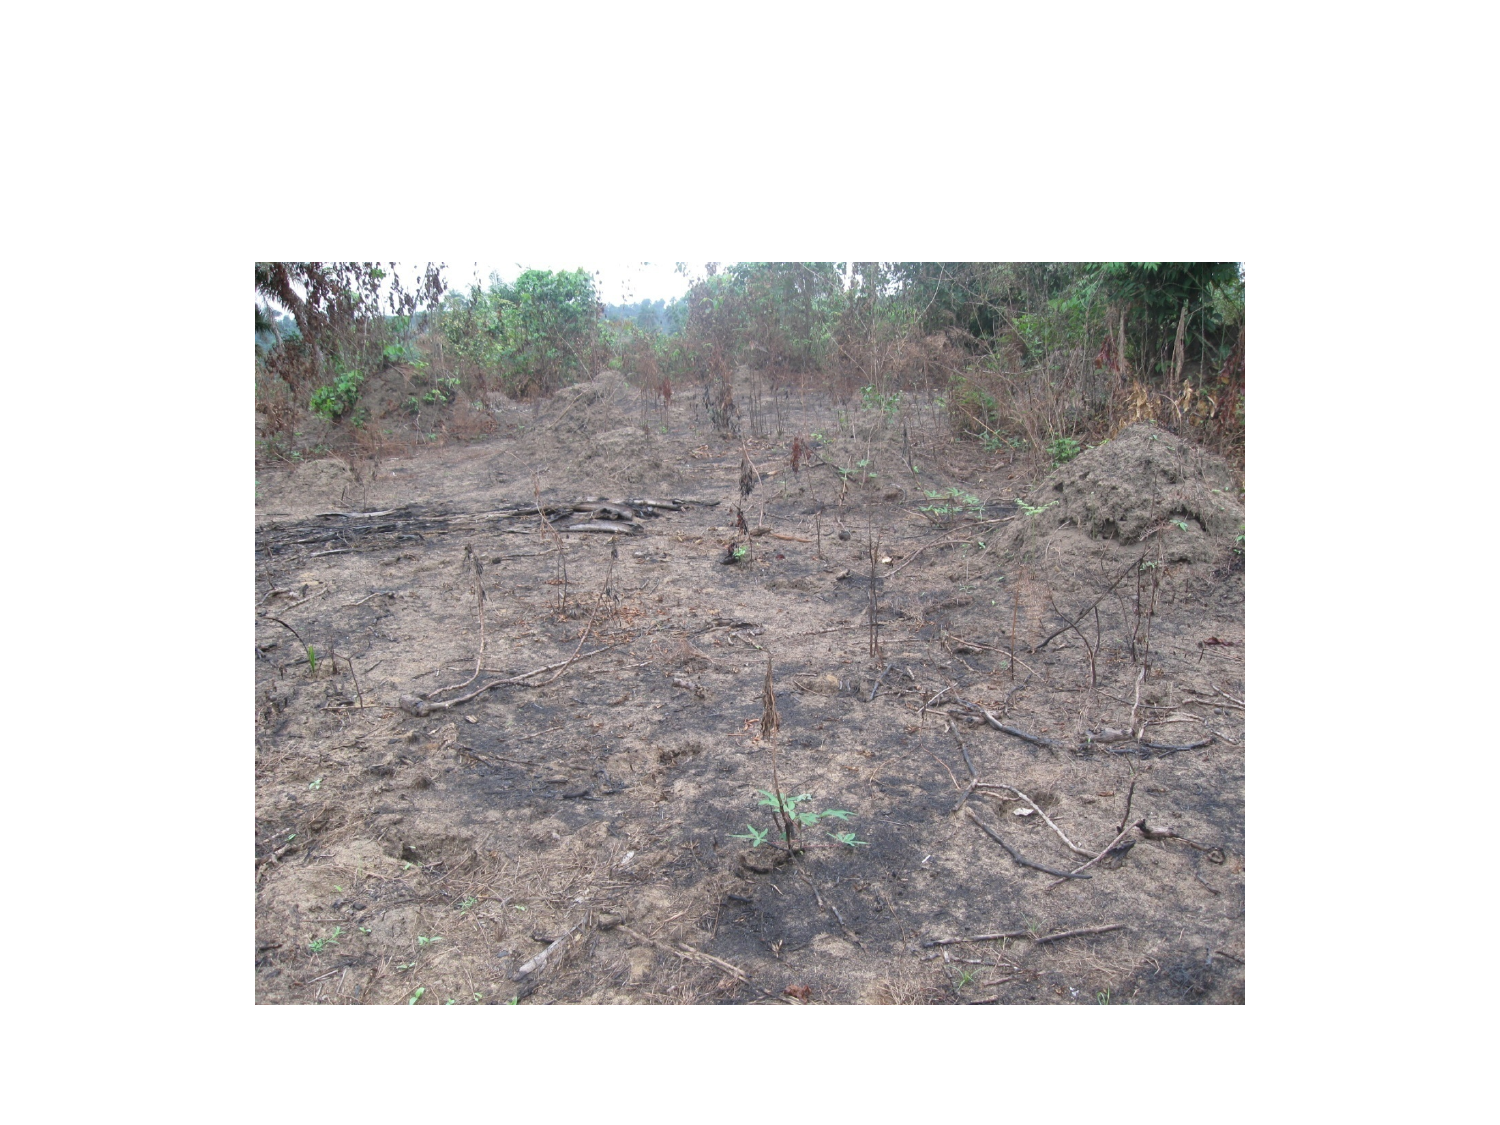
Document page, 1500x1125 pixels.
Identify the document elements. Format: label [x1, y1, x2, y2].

list [254, 262, 1246, 1006]
